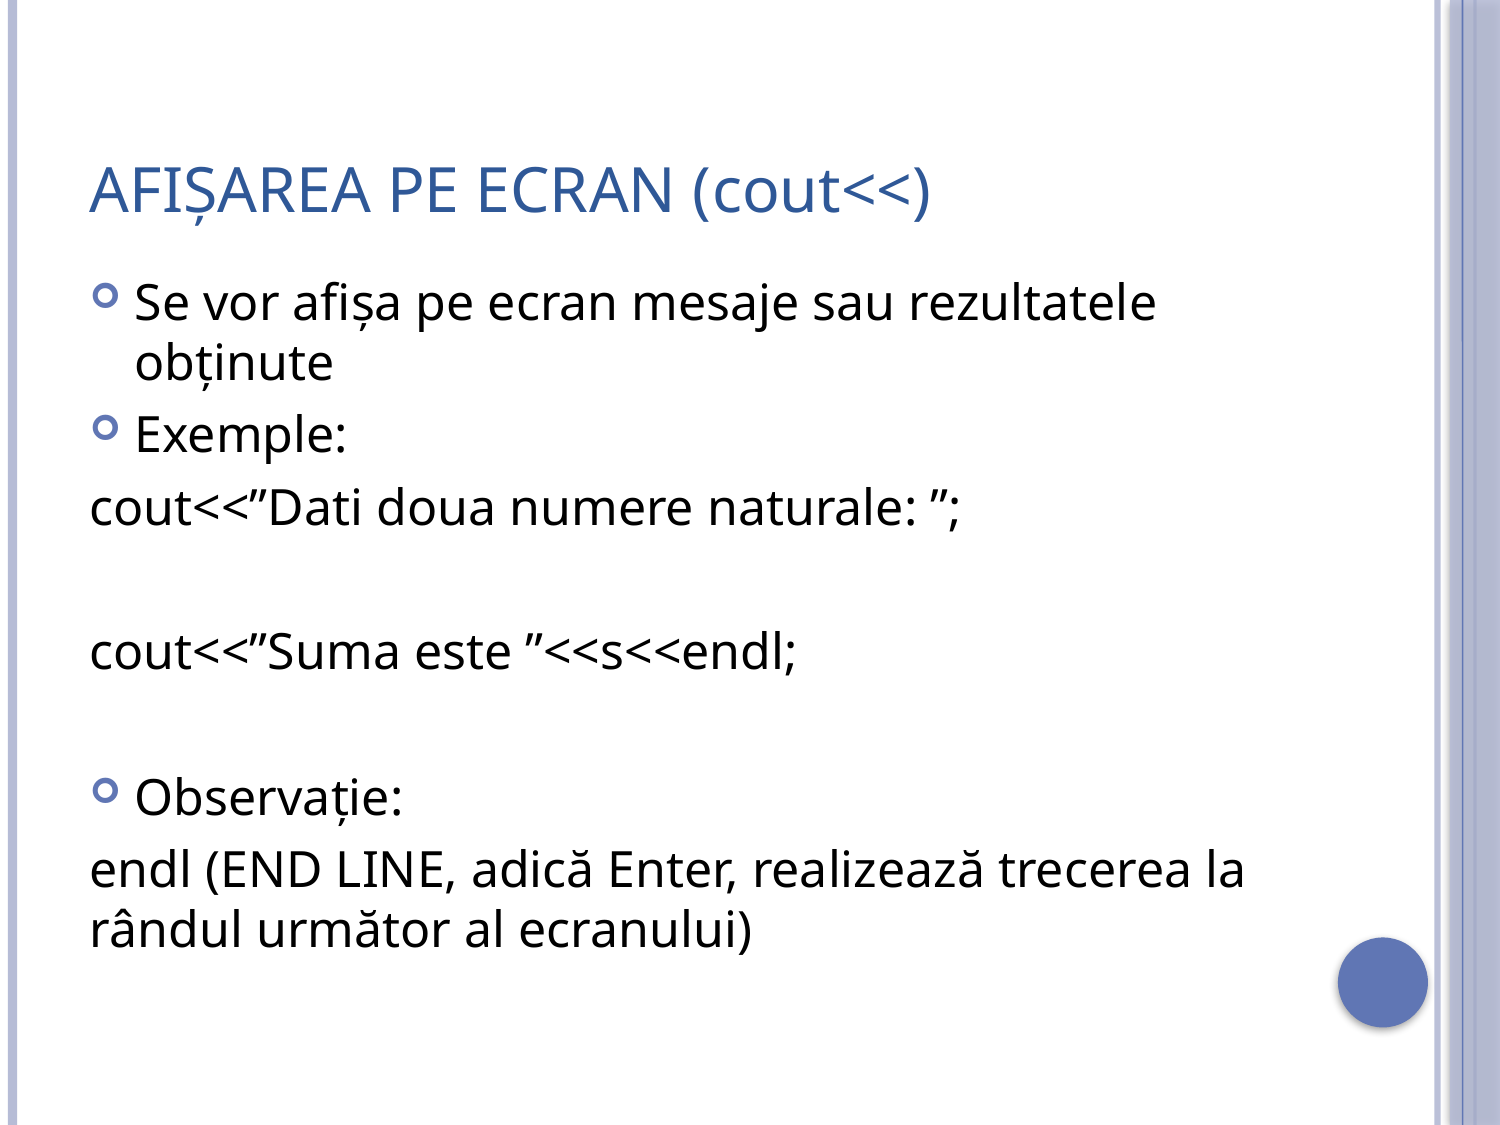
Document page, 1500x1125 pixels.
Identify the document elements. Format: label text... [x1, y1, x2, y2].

title Afișarea pe ecran (cout<<) [75, 45, 1300, 233]
list Se vor afișa pe ecran mesaje sau rezultatele obținute Exemple: cout<<”Dati doua numere naturale: ”; cout<<”Suma este ”<<s<<endl; Observație: endl (END LINE, adică Enter, realizează trecerea la rândul următor al ecranului) [75, 262, 1300, 1062]
